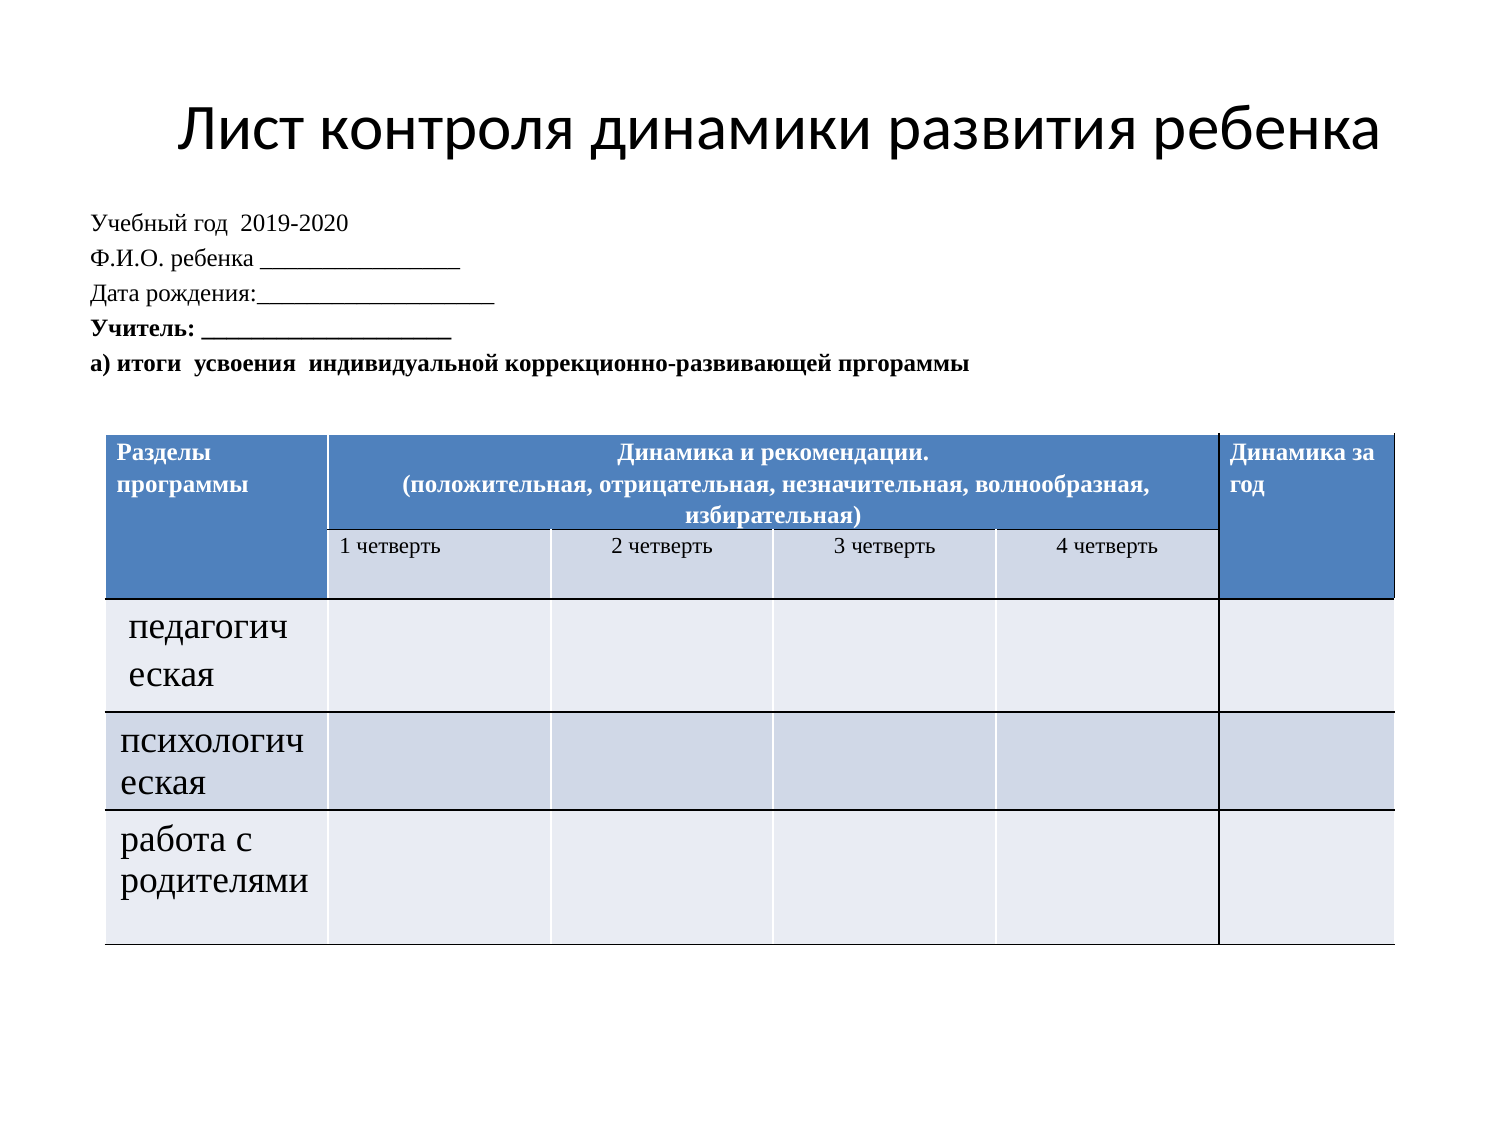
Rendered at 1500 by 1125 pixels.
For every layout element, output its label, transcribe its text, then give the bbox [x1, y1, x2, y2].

table_cell [329, 600, 550, 711]
table_cell [329, 811, 550, 944]
table_cell [997, 713, 1218, 809]
table_header Динамика за год [1220, 435, 1394, 598]
table_cell [552, 811, 772, 944]
table_cell [1220, 600, 1394, 711]
table_cell [552, 600, 772, 711]
table_cell 4 четверть [997, 530, 1218, 598]
table_cell [552, 713, 772, 809]
table_cell 2 четверть [552, 530, 772, 598]
table_cell [1220, 713, 1394, 809]
table_cell [1220, 811, 1394, 944]
table_cell психологическая [106, 713, 327, 809]
list Учебный год 2019-2020 Ф.И.О. ребенка ________________ Дата рождения:___________________ Учитель: ____________________ а) итоги усвоения индивидуальной коррекционно-развивающей пргораммы [75, 199, 1425, 1005]
table_header Динамика и рекомендации. (положительная, отрицательная, незначительная, волнообразная, избирательная) [329, 435, 1218, 529]
table_cell [774, 811, 995, 944]
table_cell [774, 713, 995, 809]
table_cell [997, 811, 1218, 944]
table_cell [329, 713, 550, 809]
table_cell [774, 600, 995, 711]
table_cell [997, 600, 1218, 711]
table_header Разделы программы [106, 435, 327, 598]
title Лист контроля динамики развития ребенка [105, 58, 1456, 188]
table_cell работа с родителями [106, 811, 327, 944]
table_cell педагогическая [106, 600, 327, 711]
table_cell 1 четверть [329, 530, 550, 598]
table_cell 3 четверть [774, 530, 995, 598]
